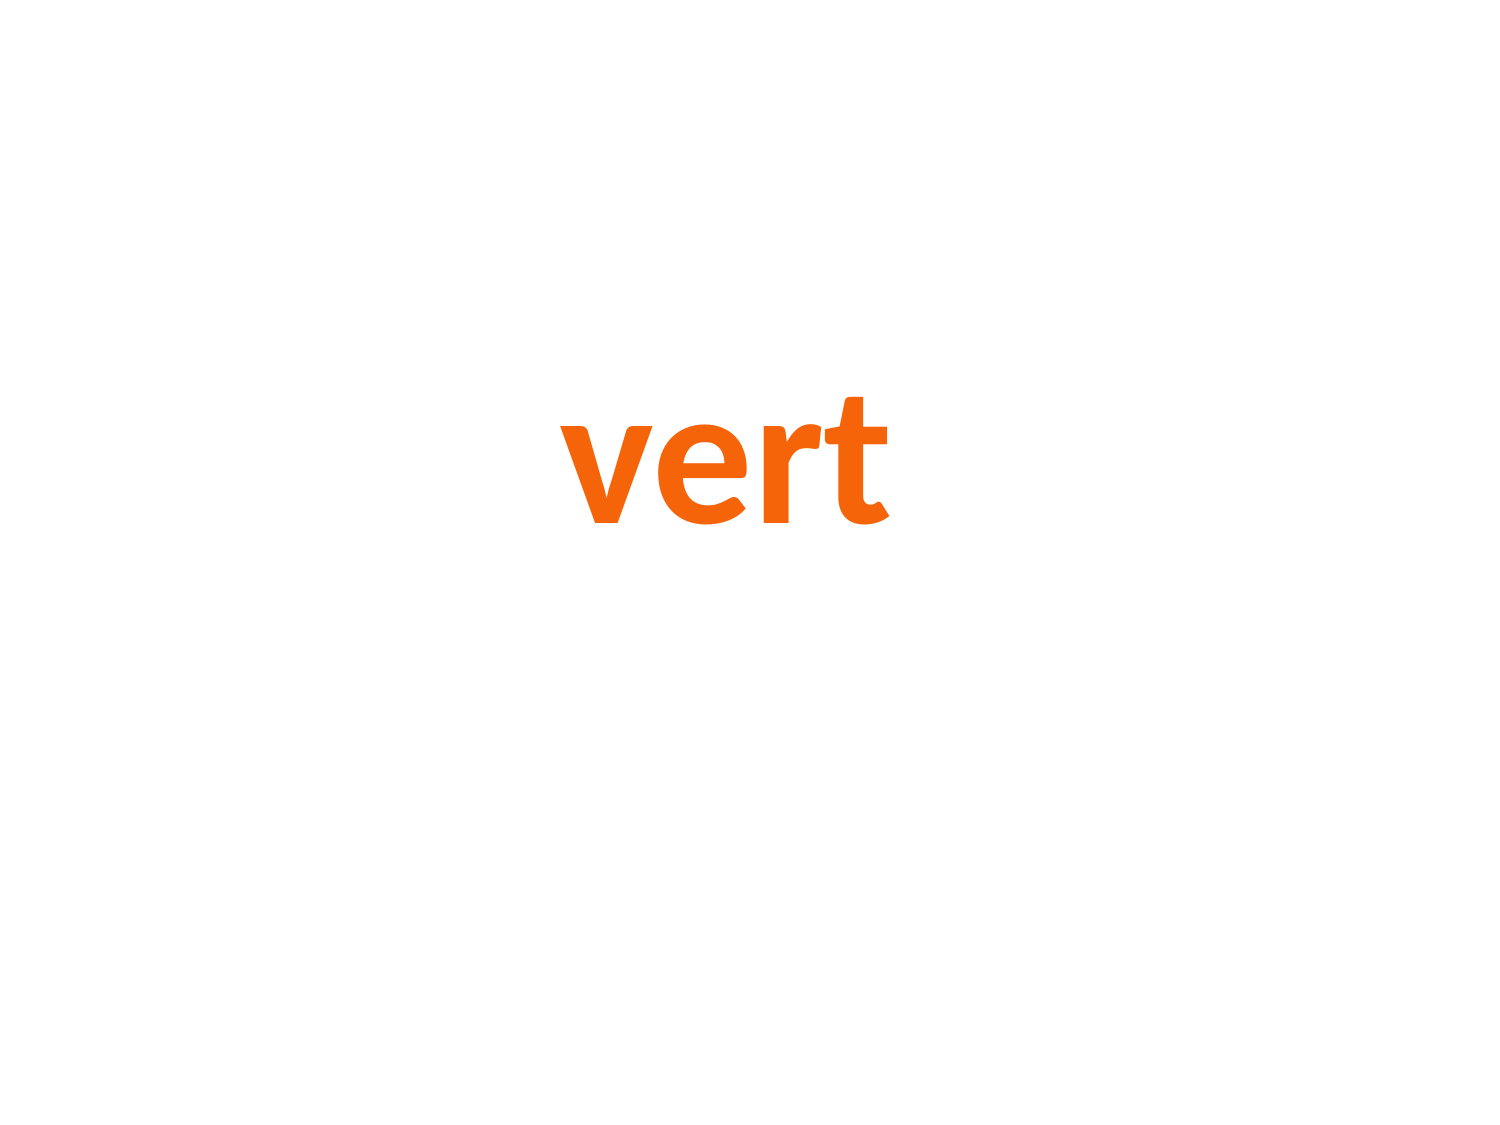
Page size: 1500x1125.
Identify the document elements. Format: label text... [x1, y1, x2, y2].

text_box vert [222, 316, 1231, 572]
